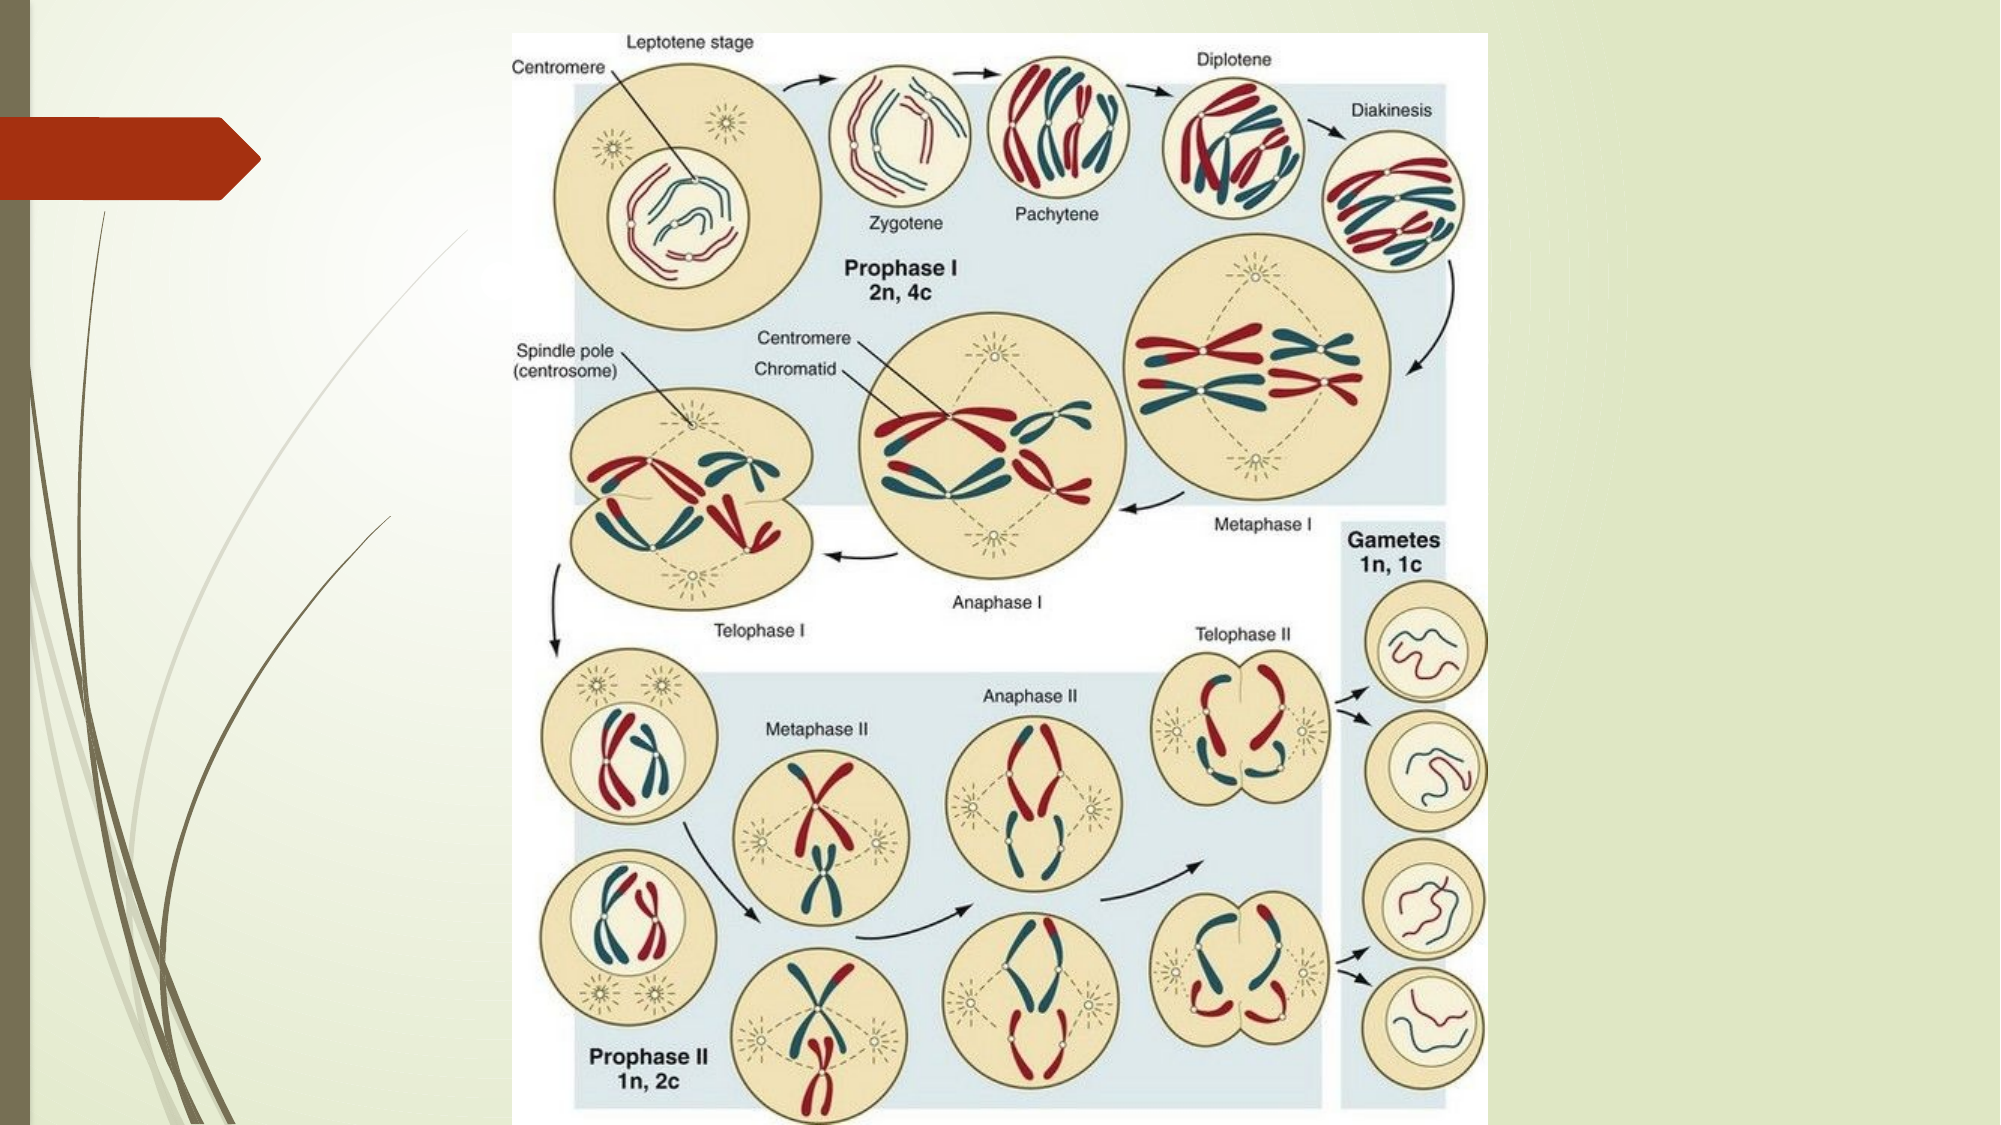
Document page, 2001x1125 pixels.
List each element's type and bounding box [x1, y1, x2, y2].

picture [512, 32, 1488, 1125]
